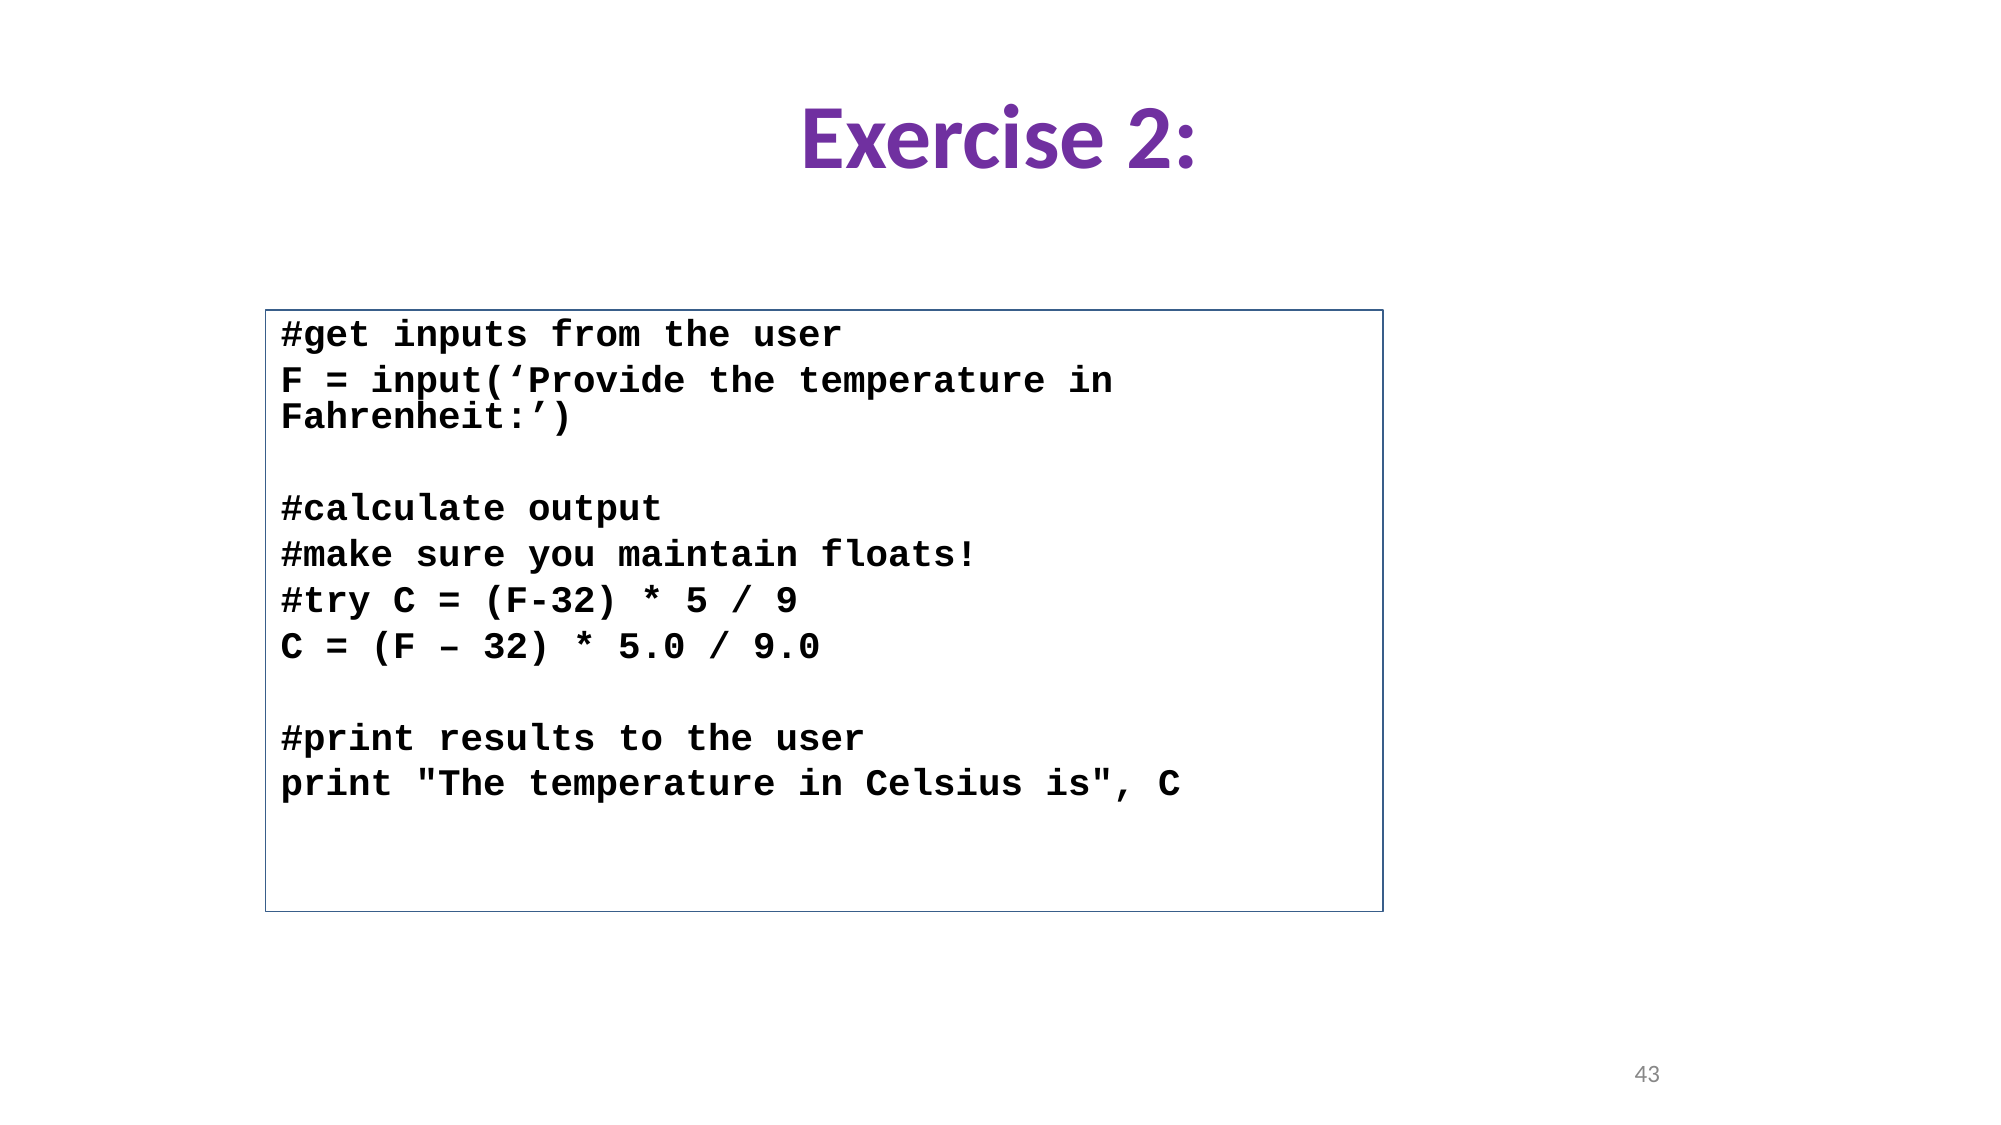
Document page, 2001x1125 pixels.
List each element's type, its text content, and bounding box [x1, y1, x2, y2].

title Exercise 2: [324, 45, 1675, 233]
list #get inputs from the user F = input(‘Provide the temperature in Fahrenheit:’) #calculate output #make sure you maintain floats! #try C = (F-32) * 5 / 9 C = (F – 32) * 5.0 / 9.0 #print results to the user print "The temperature in Celsius is", C [265, 310, 1383, 912]
slide_number 43 [1325, 1042, 1675, 1103]
